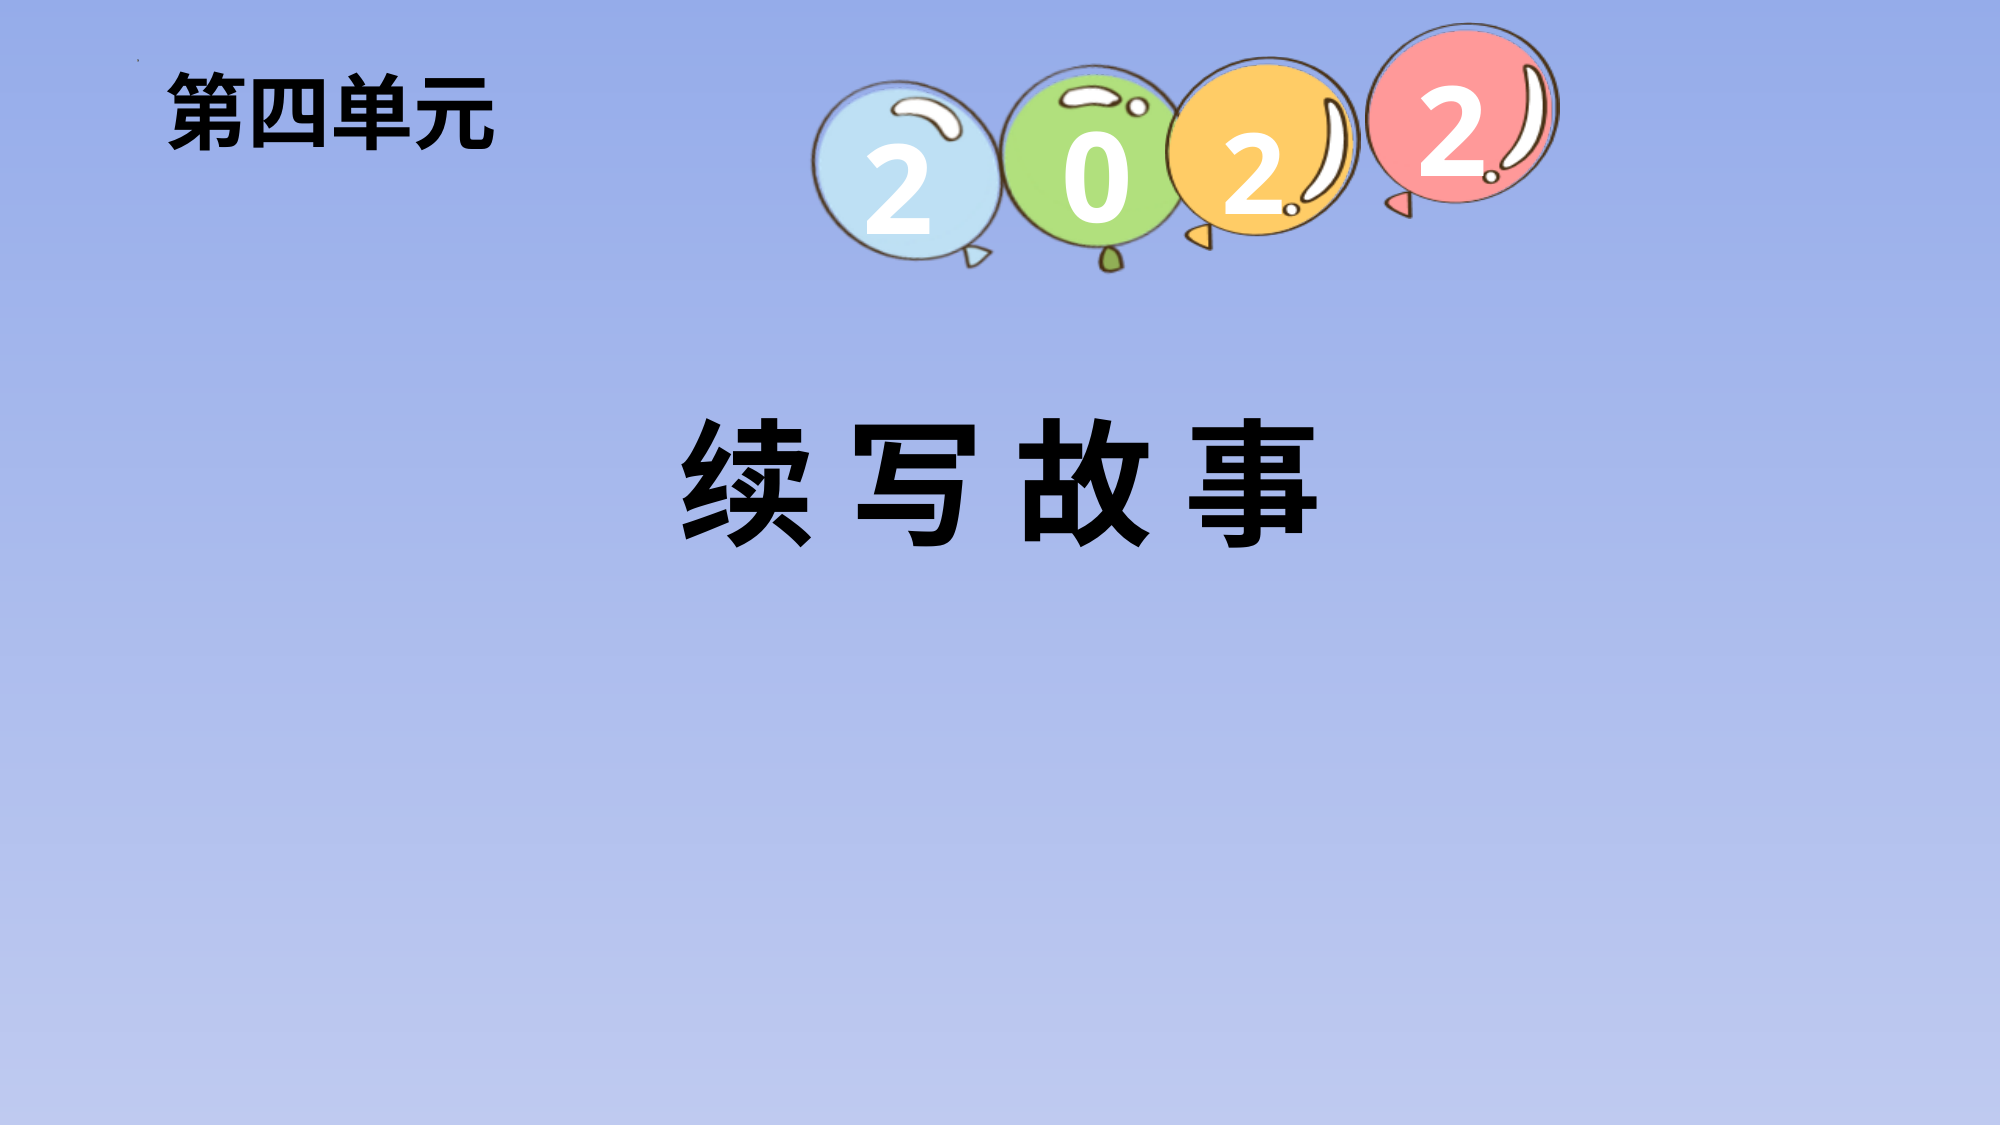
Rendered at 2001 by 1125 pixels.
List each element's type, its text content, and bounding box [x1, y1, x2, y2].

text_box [1165, 56, 1361, 251]
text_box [1365, 22, 1560, 219]
text_box 第四单元 [71, 53, 591, 168]
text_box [795, 66, 976, 289]
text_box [976, 48, 1222, 289]
text_box 续 写 故 事 [0, 390, 2000, 571]
